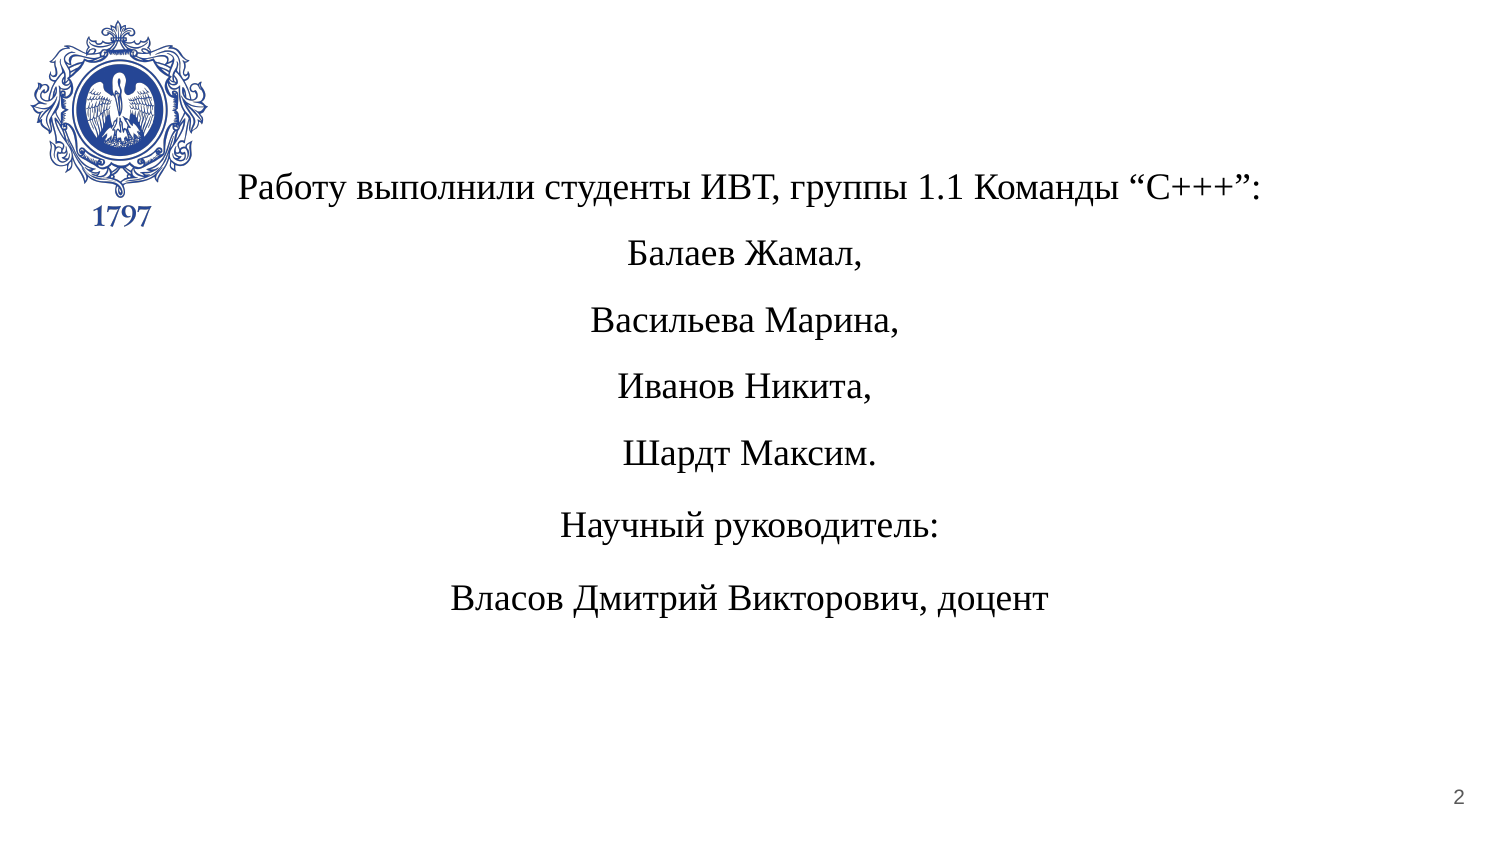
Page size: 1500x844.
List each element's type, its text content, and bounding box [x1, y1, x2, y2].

picture [30, 20, 208, 227]
slide_number ‹#› [1389, 764, 1480, 830]
list Работу выполнили студенты ИВТ, группы 1.1 Команды “C+++”: Балаев Жамал, Васильева Марина, Иванов Никита, Шардт Максим. Научный руководитель: Власов Дмитрий Викторович, доцент [51, 144, 1449, 821]
